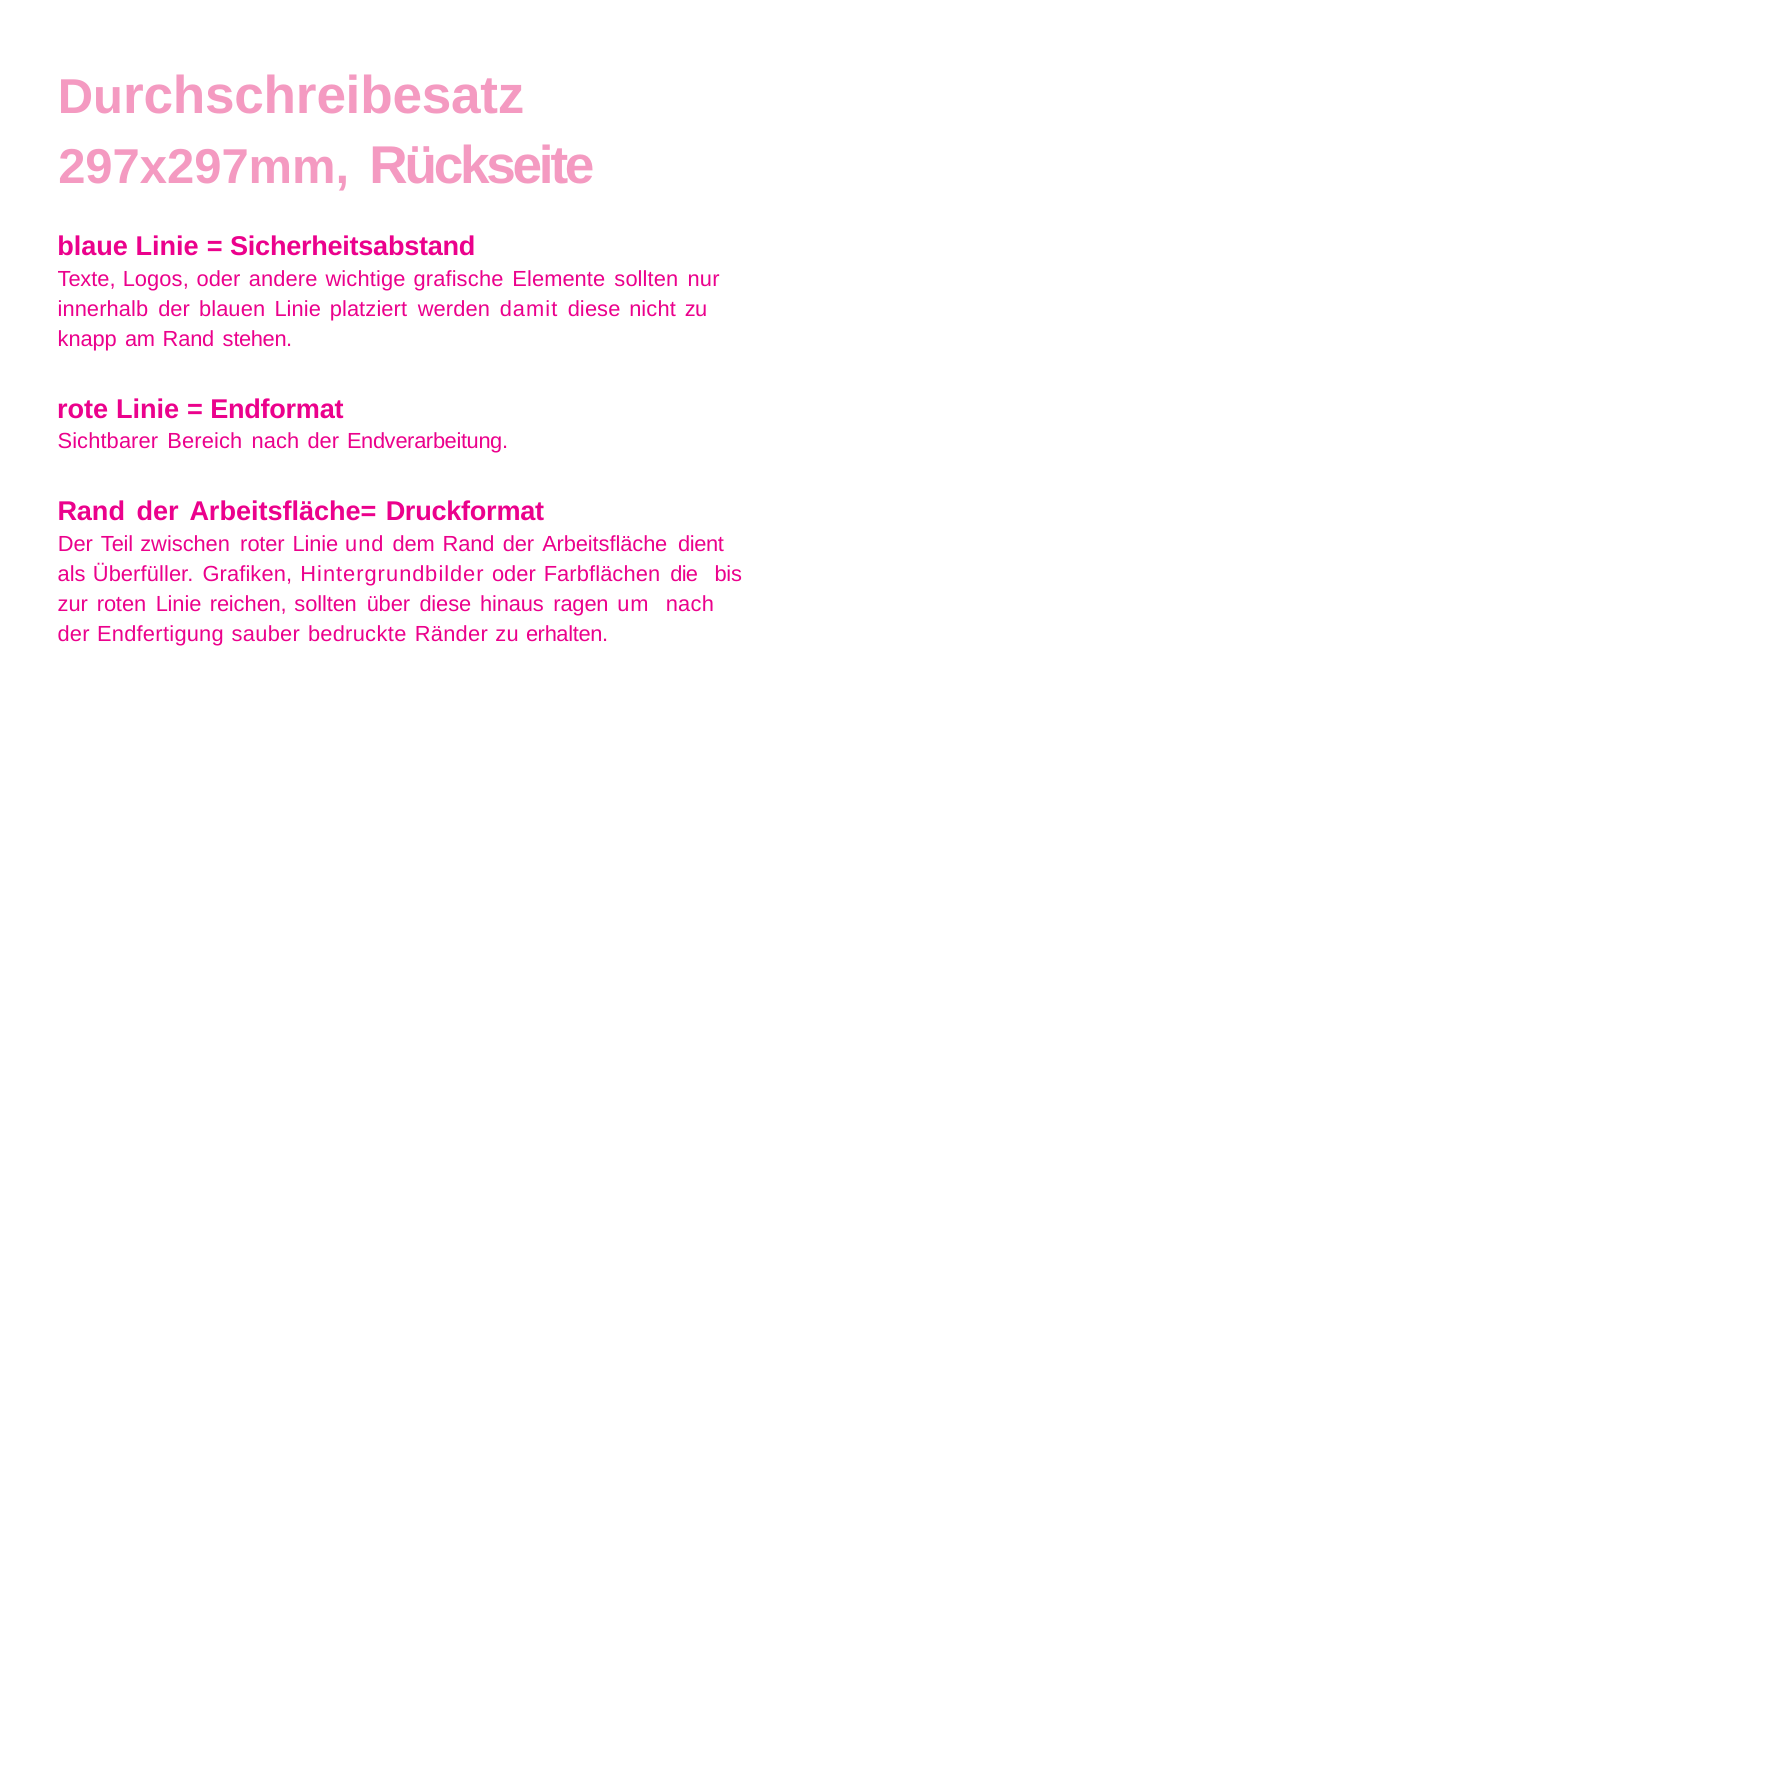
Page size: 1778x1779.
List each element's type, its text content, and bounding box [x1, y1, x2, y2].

title Durchschreibesatz 297x297mm, Rückseite [55, 52, 638, 223]
text_box blaue Linie = Sicherheitsabstand Texte, Logos, oder andere wichtige grafische Elemente sollten nur innerhalb der blauen Linie platziert werden damit diese nicht zu knapp am Rand stehen. rote Linie = Endformat Sichtbarer Bereich nach der Endverarbeitung. Rand der Arbeitsfläche= Druckformat Der Teil zwischen roter Linie und dem Rand der Arbeitsfläche dient als Überfüller. Grafiken, Hintergrundbilder oder Farbflächen die bis zur roten Linie reichen, sollten über diese hinaus ragen um nach der Endfertigung sauber bedruckte Ränder zu erhalten. [55, 223, 747, 646]
